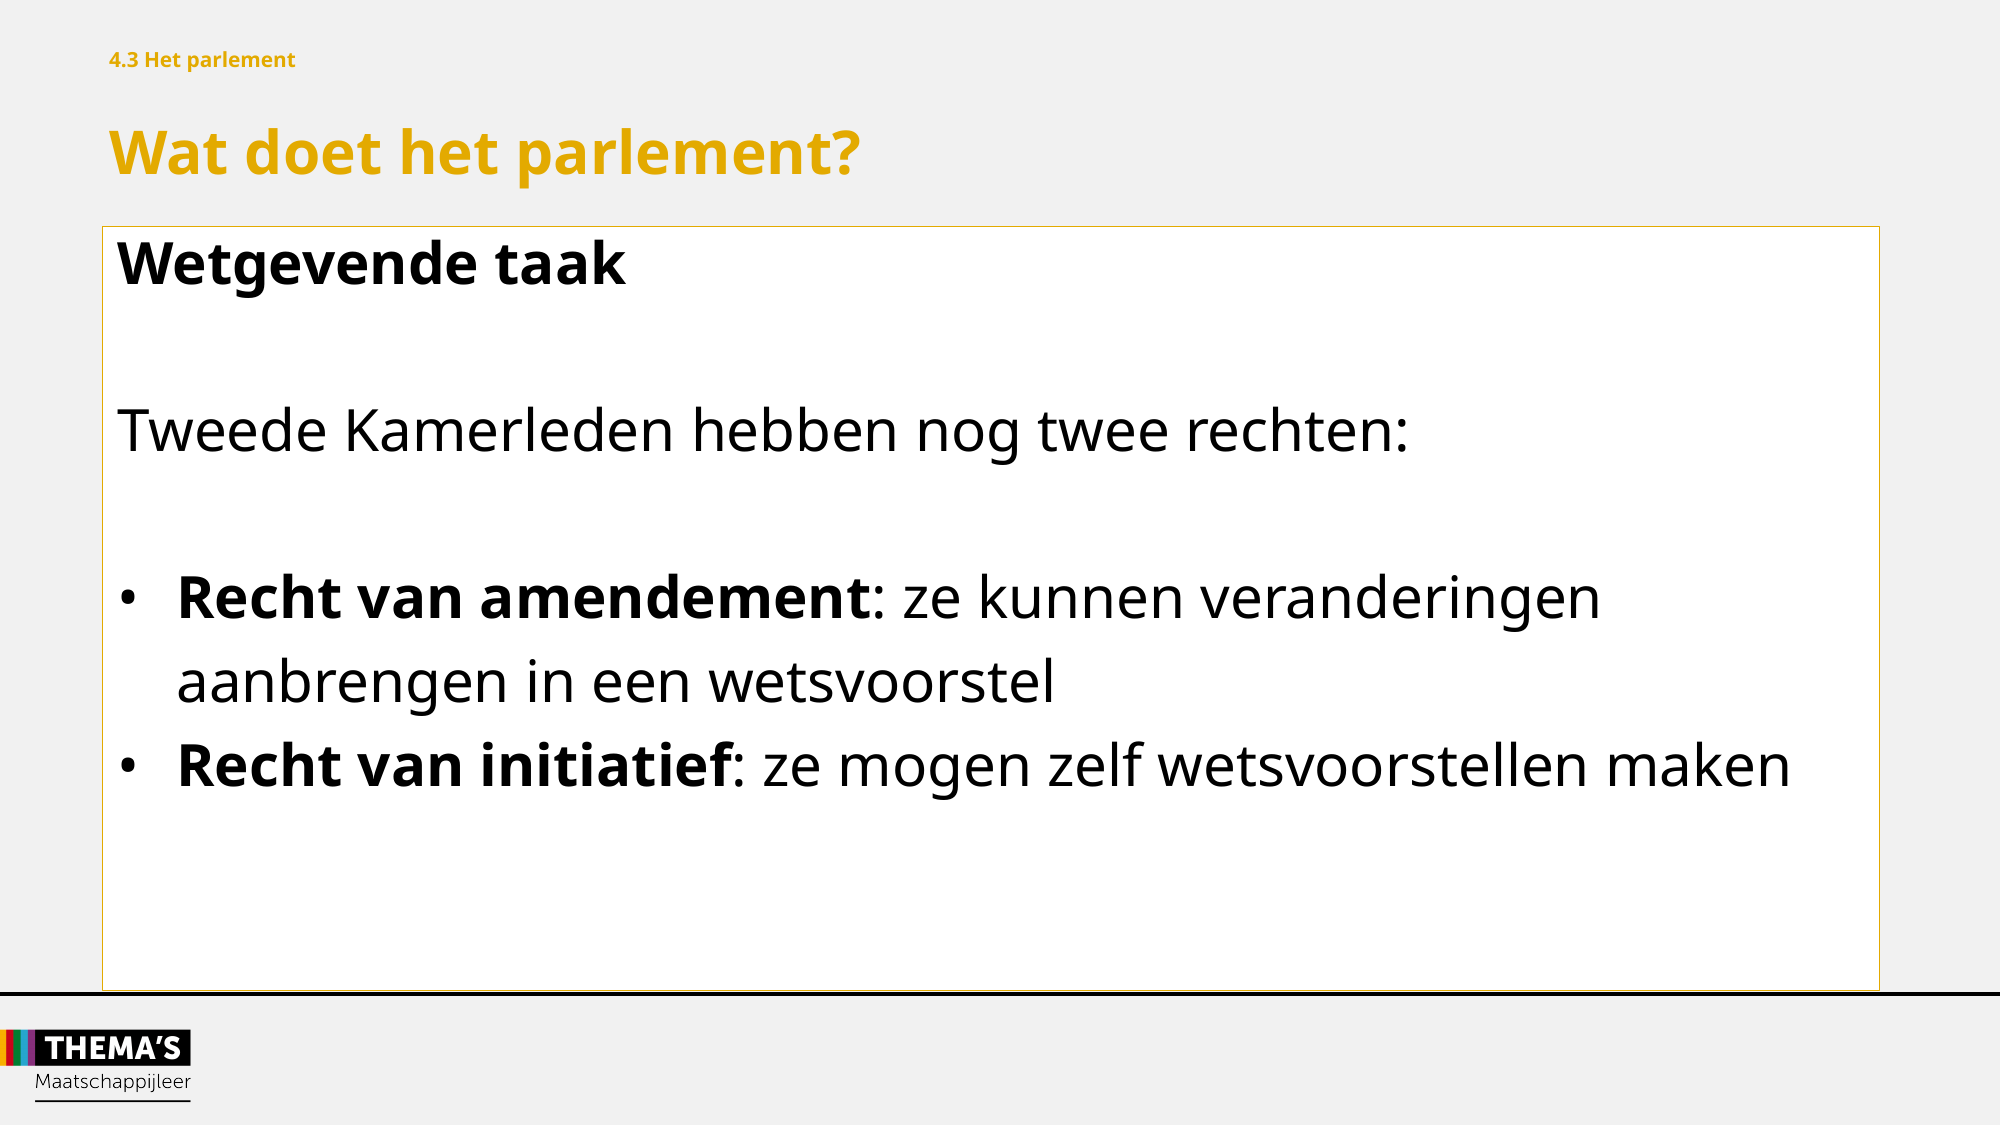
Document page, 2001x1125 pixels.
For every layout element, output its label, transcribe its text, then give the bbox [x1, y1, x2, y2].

picture [0, 993, 203, 1125]
list 4.3 Het parlement [94, 33, 941, 88]
list Wat doet het parlement? [94, 114, 1879, 205]
list Wetgevende taak Tweede Kamerleden hebben nog twee rechten: • Recht van amendement: ze kunnen veranderingen aanbrengen in een wetsvoorstel • Recht van initiatief: ze mogen zelf wetsvoorstellen maken [102, 226, 1880, 991]
